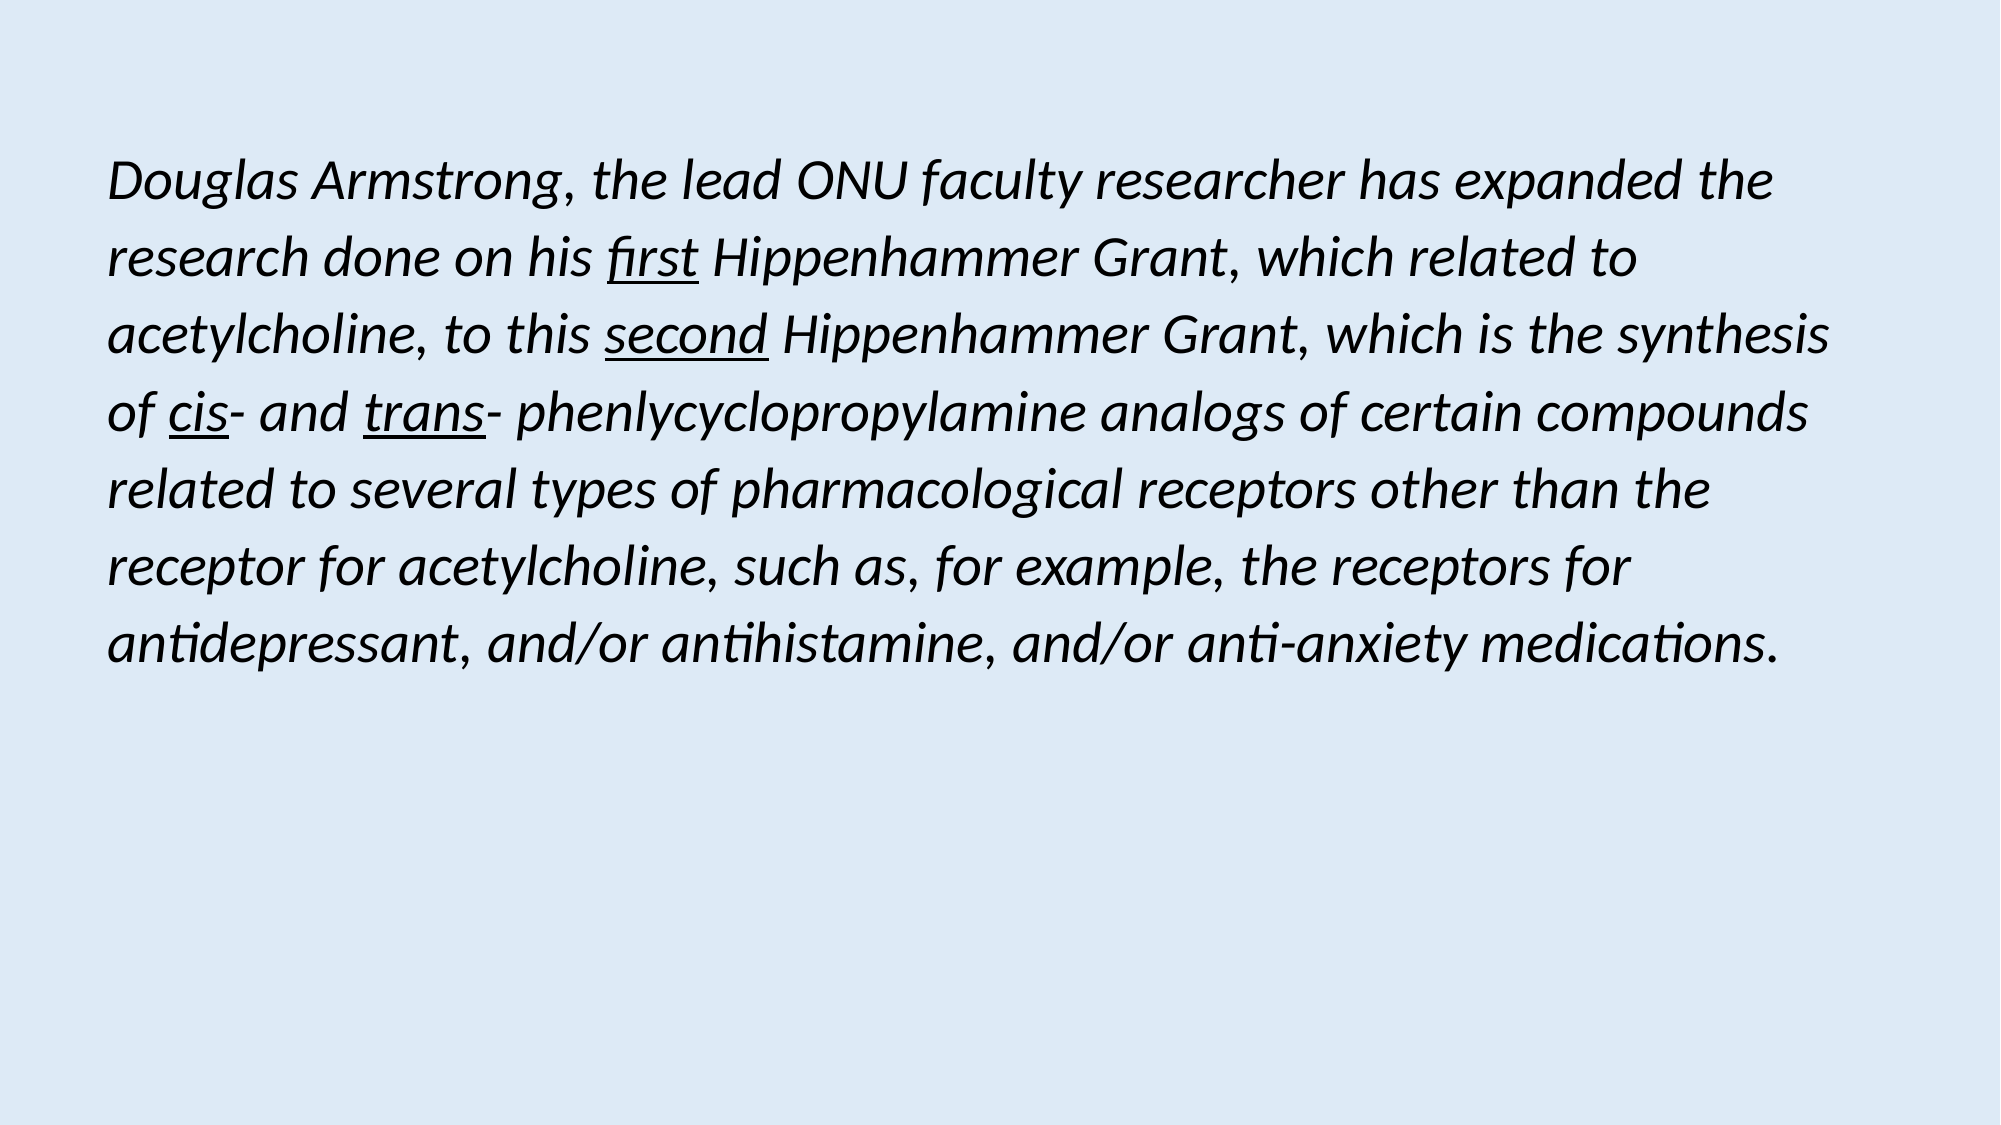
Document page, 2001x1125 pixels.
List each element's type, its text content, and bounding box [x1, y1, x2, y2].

list Douglas Armstrong, the lead ONU faculty researcher has expanded the research done on his first Hippenhammer Grant, which related to acetylcholine, to this second Hippenhammer Grant, which is the synthesis of cis- and trans- phenlycyclopropylamine analogs of certain compounds related to several types of pharmacological receptors other than the receptor for acetylcholine, such as, for example, the receptors for antidepressant, and/or antihistamine, and/or anti-anxiety medications. [92, 126, 1881, 1079]
